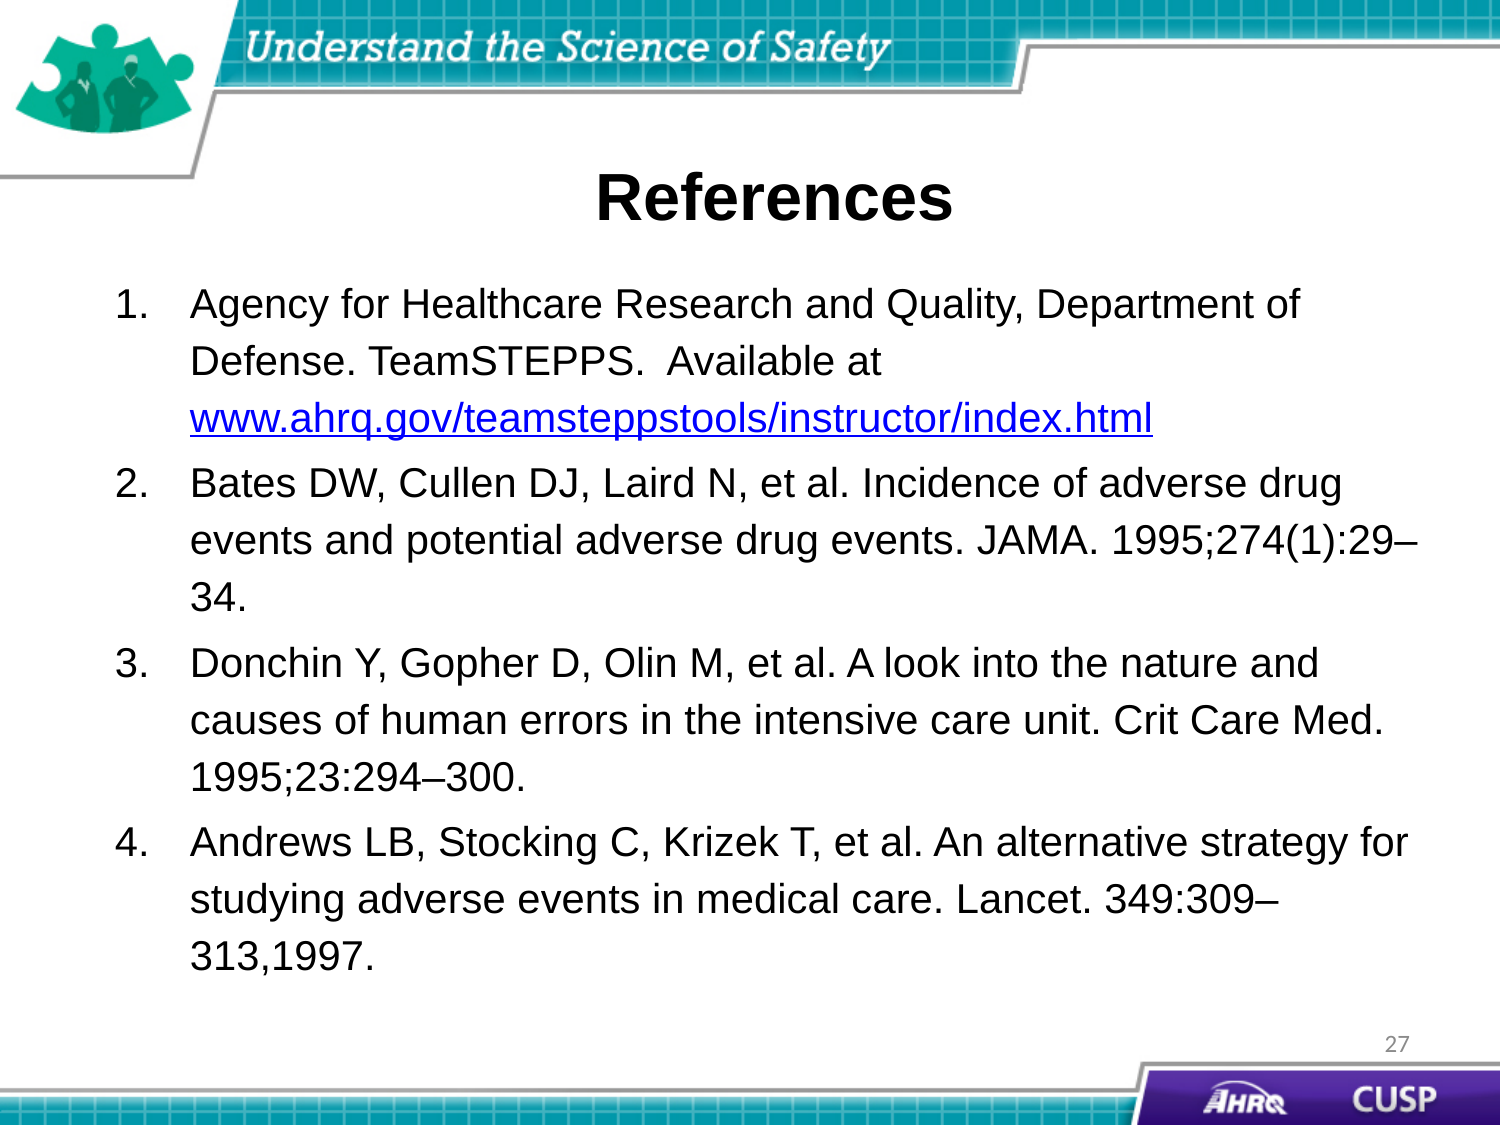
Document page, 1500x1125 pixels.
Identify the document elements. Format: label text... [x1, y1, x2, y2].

list Agency for Healthcare Research and Quality, Department of Defense. TeamSTEPPS. Available at www.ahrq.gov/teamsteppstools/instructor/index.html Bates DW, Cullen DJ, Laird N, et al. Incidence of adverse drug events and potential adverse drug events. JAMA. 1995;274(1):29–34. Donchin Y, Gopher D, Olin M, et al. A look into the nature and causes of human errors in the intensive care unit. Crit Care Med. 1995;23:294–300. Andrews LB, Stocking C, Krizek T, et al. An alternative strategy for studying adverse events in medical care. Lancet. 349:309–313,1997. [99, 262, 1450, 1038]
picture [0, 0, 1500, 1125]
title References [99, 99, 1450, 262]
slide_number 27 [1074, 1012, 1425, 1073]
